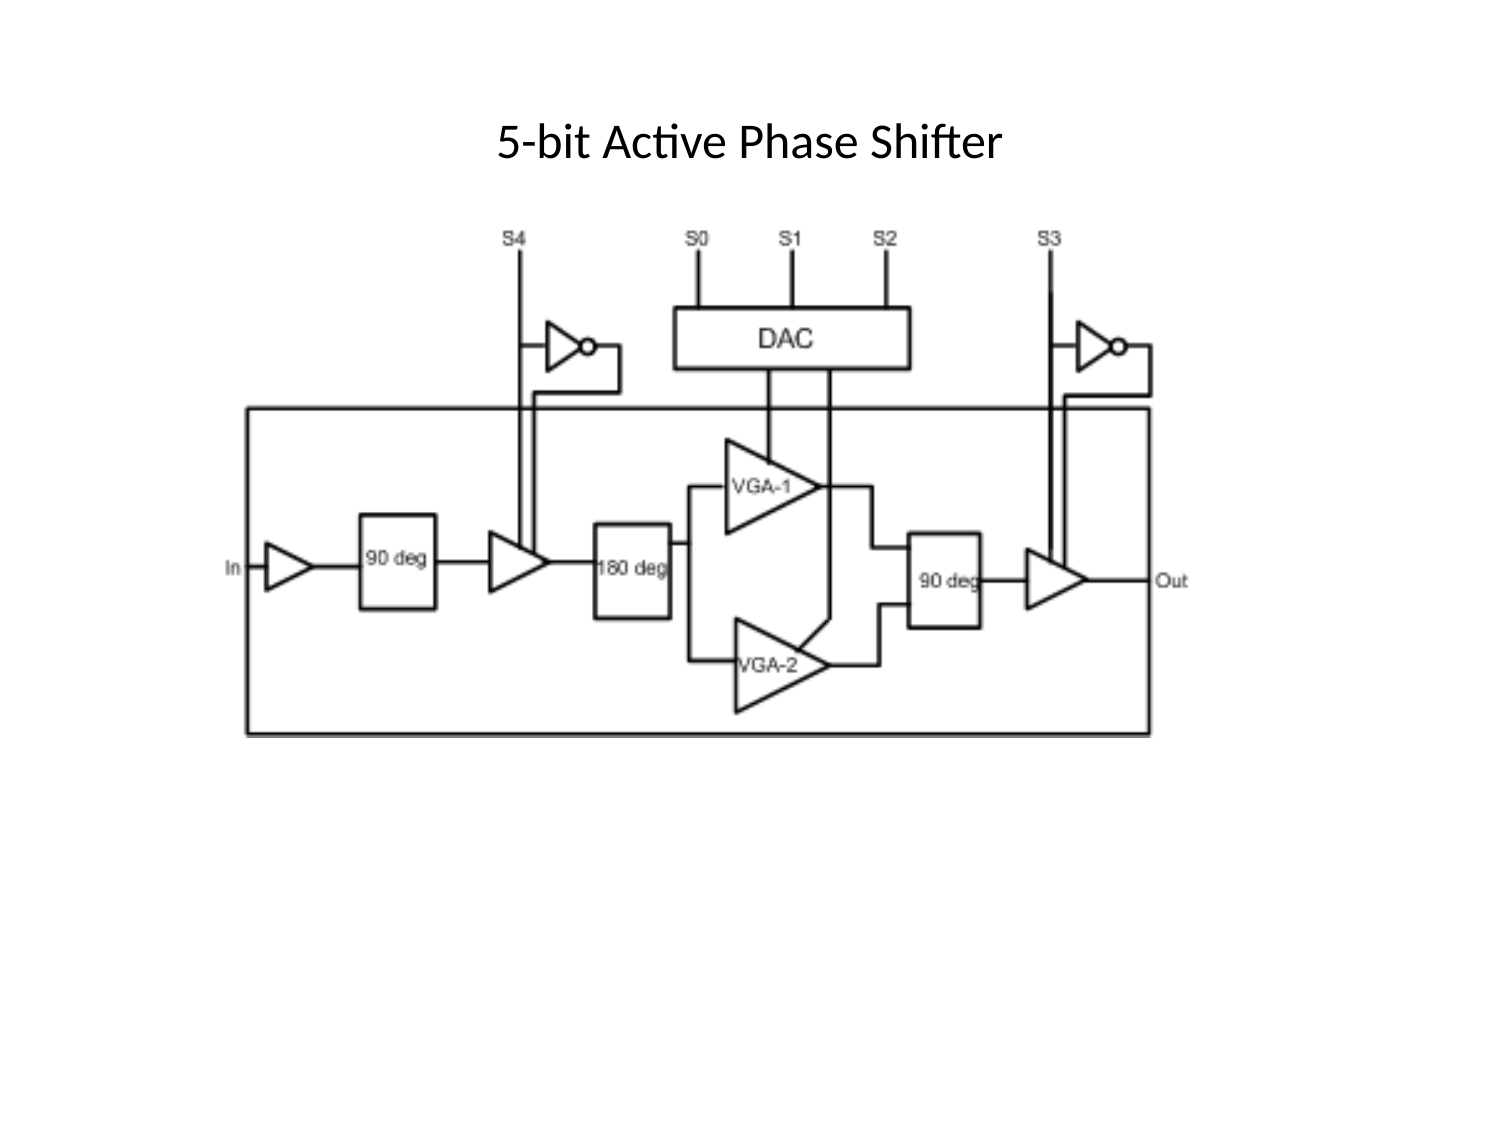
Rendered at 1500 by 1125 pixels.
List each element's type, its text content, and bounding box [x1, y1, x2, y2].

title 5-bit Active Phase Shifter [75, 45, 1425, 233]
picture [224, 224, 1191, 738]
